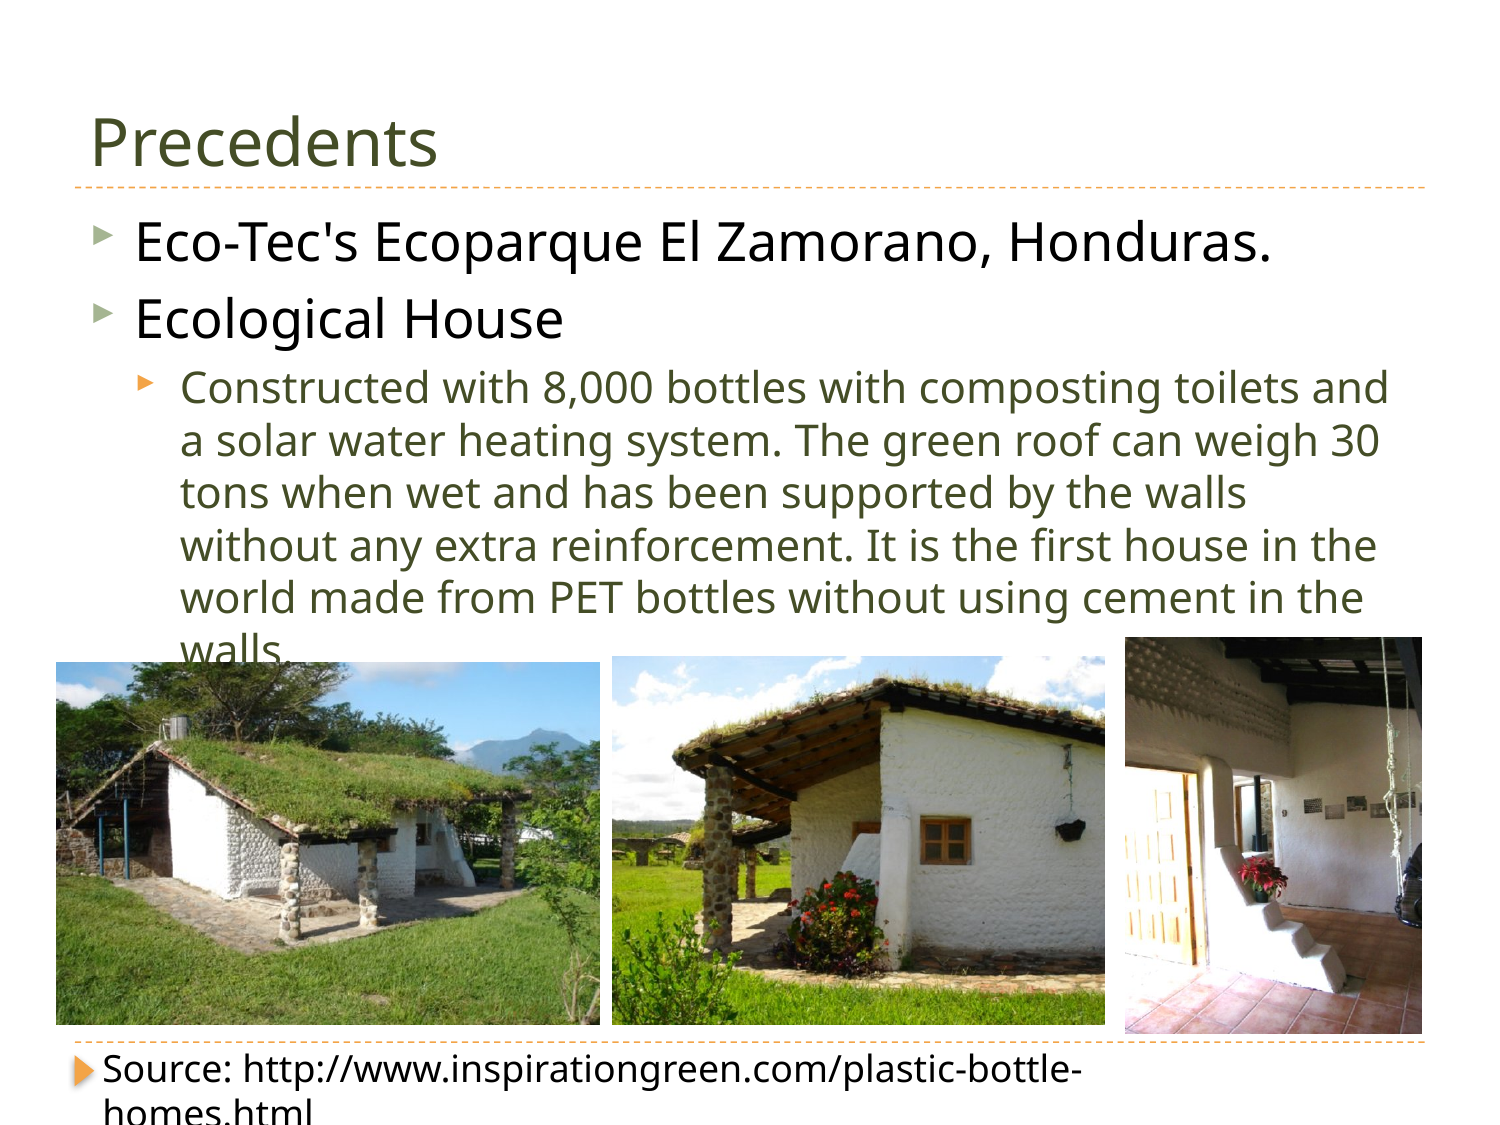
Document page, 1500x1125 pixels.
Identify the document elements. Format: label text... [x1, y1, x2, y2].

picture [55, 662, 601, 1026]
picture [612, 655, 1105, 1026]
list Eco-Tec's Ecoparque El Zamorano, Honduras. Ecological House Constructed with 8,000 bottles with composting toilets and a solar water heating system. The green roof can weigh 30 tons when wet and has been supported by the walls without any extra reinforcement. It is the first house in the world made from PET bottles without using cement in the walls. [75, 200, 1425, 1010]
text_box Source: http://www.inspirationgreen.com/plastic-bottle-homes.html [87, 1037, 1263, 1125]
picture [1124, 637, 1423, 1034]
title Precedents [75, 24, 1425, 188]
